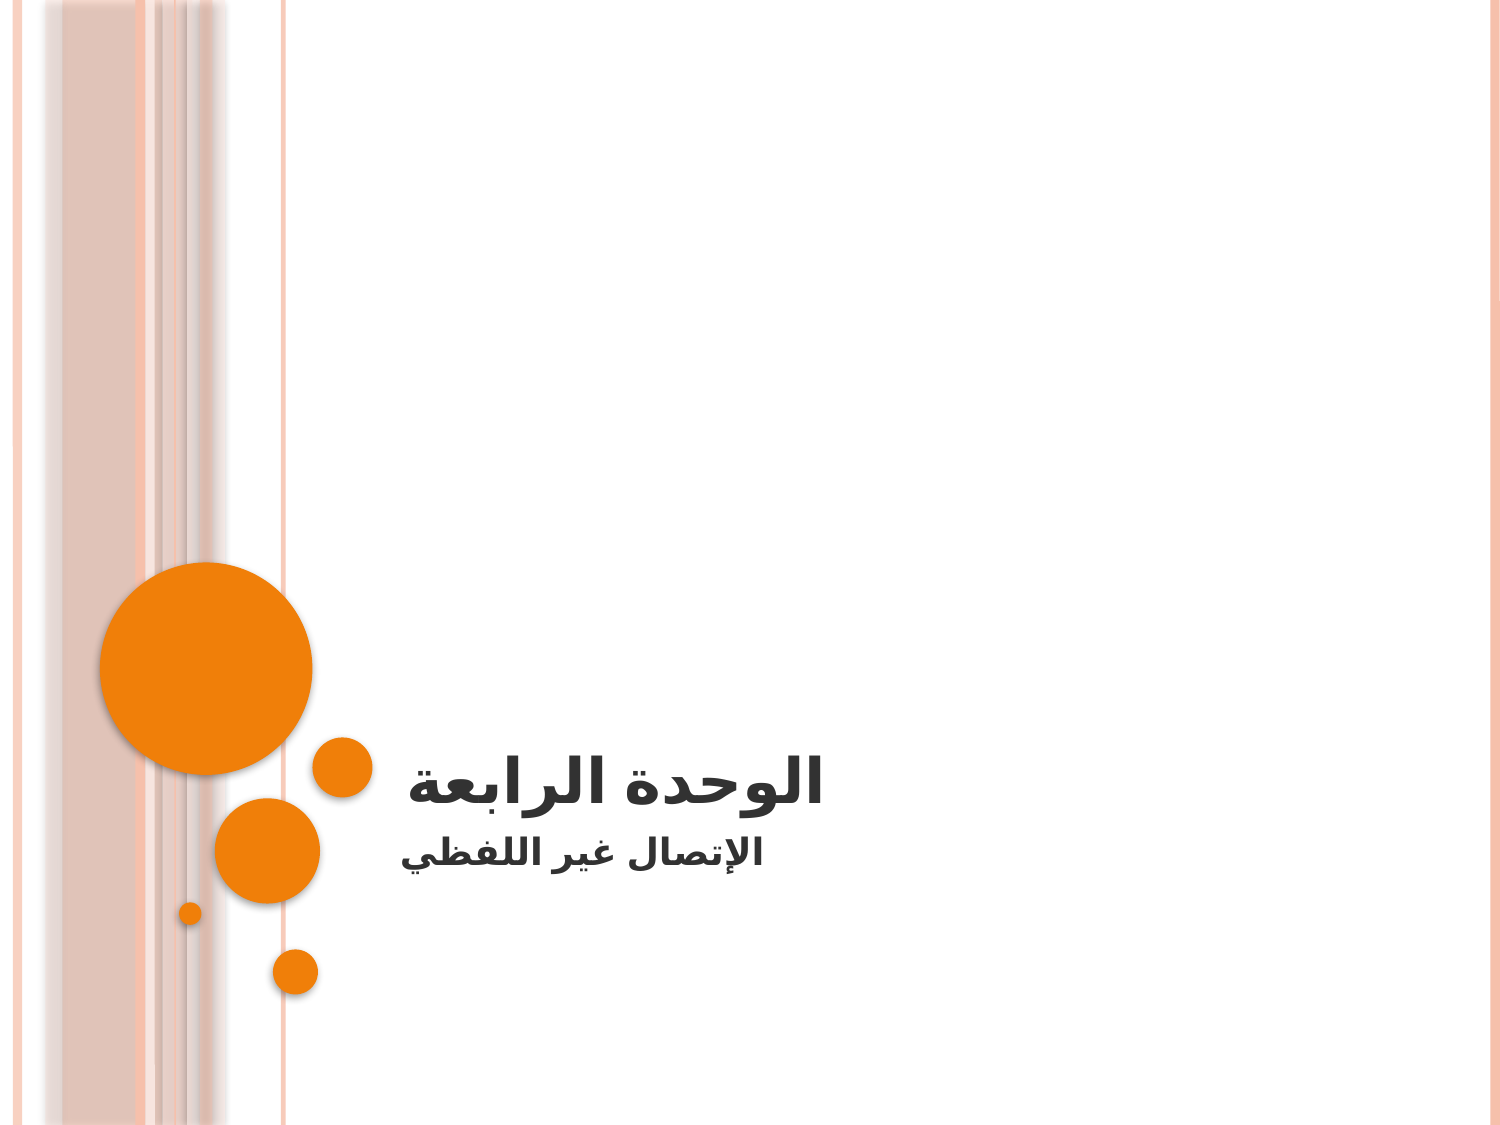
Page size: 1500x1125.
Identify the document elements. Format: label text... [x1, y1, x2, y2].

title الوحدة الرابعة [375, 512, 1388, 820]
subtitle الإتصال غير اللفظي [375, 820, 1388, 1046]
